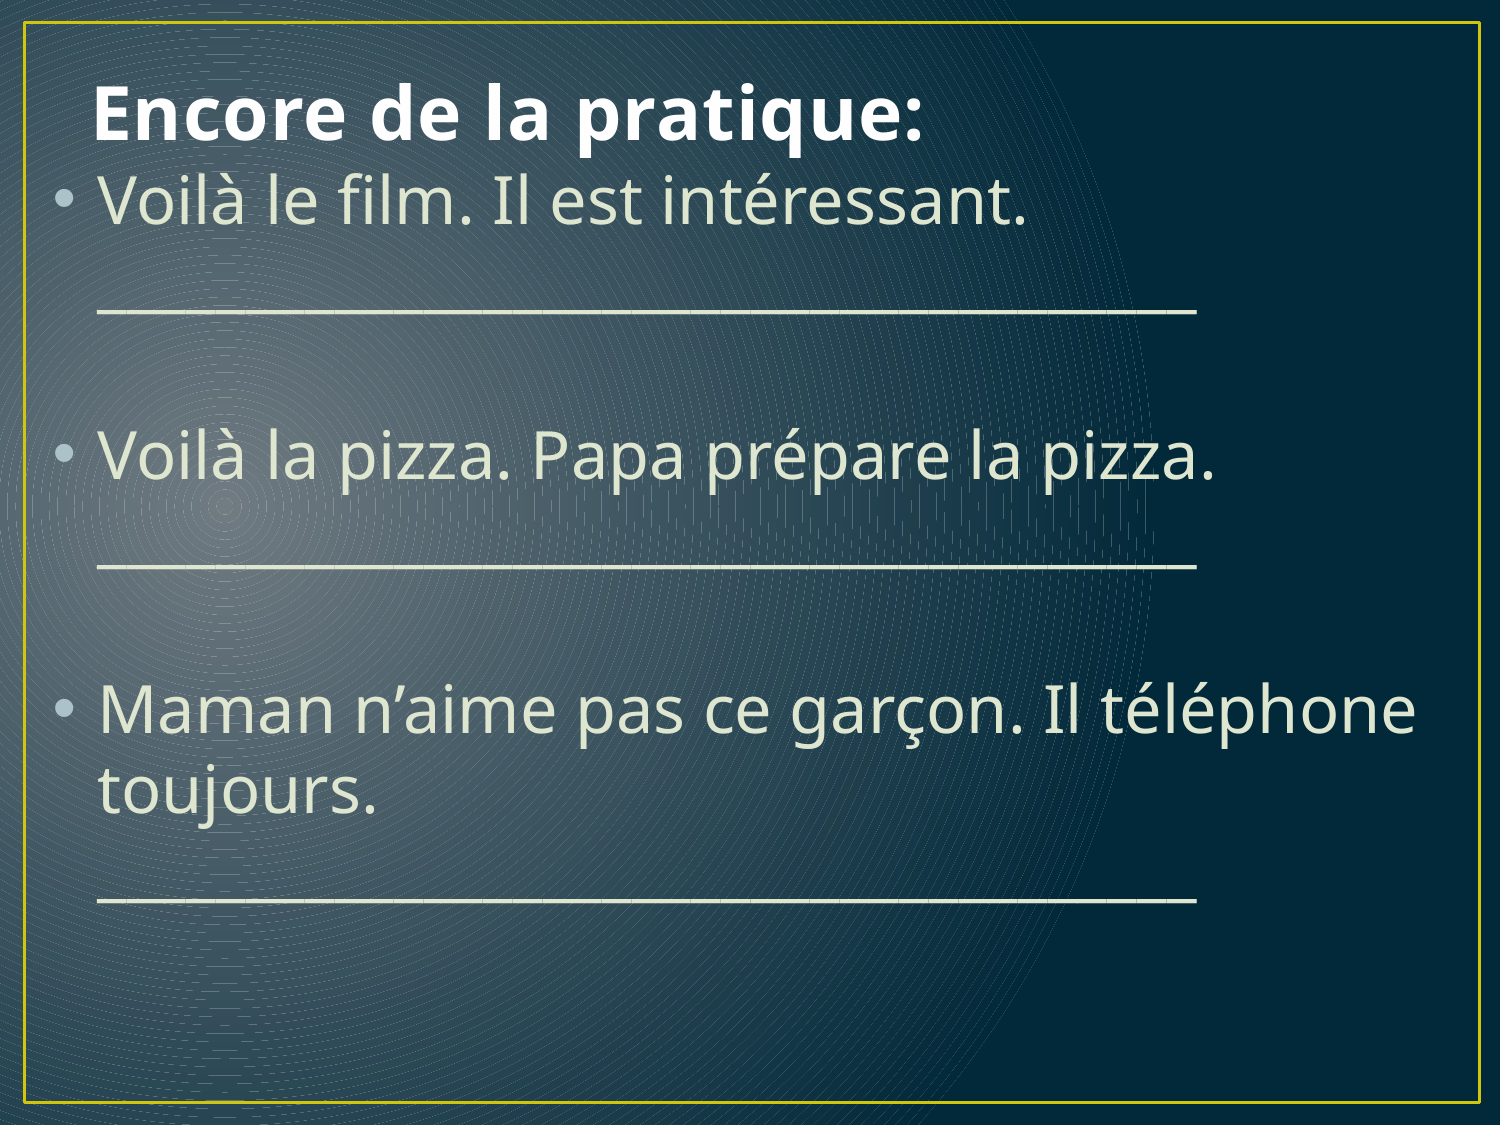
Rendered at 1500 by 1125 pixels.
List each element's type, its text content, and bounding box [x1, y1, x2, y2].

list Voilà le film. Il est intéressant. _____________________________________ Voilà la pizza. Papa prépare la pizza. _____________________________________ Maman n’aime pas ce garçon. Il téléphone toujours. _____________________________________ [37, 149, 1450, 980]
title Encore de la pratique: [75, 0, 1425, 149]
